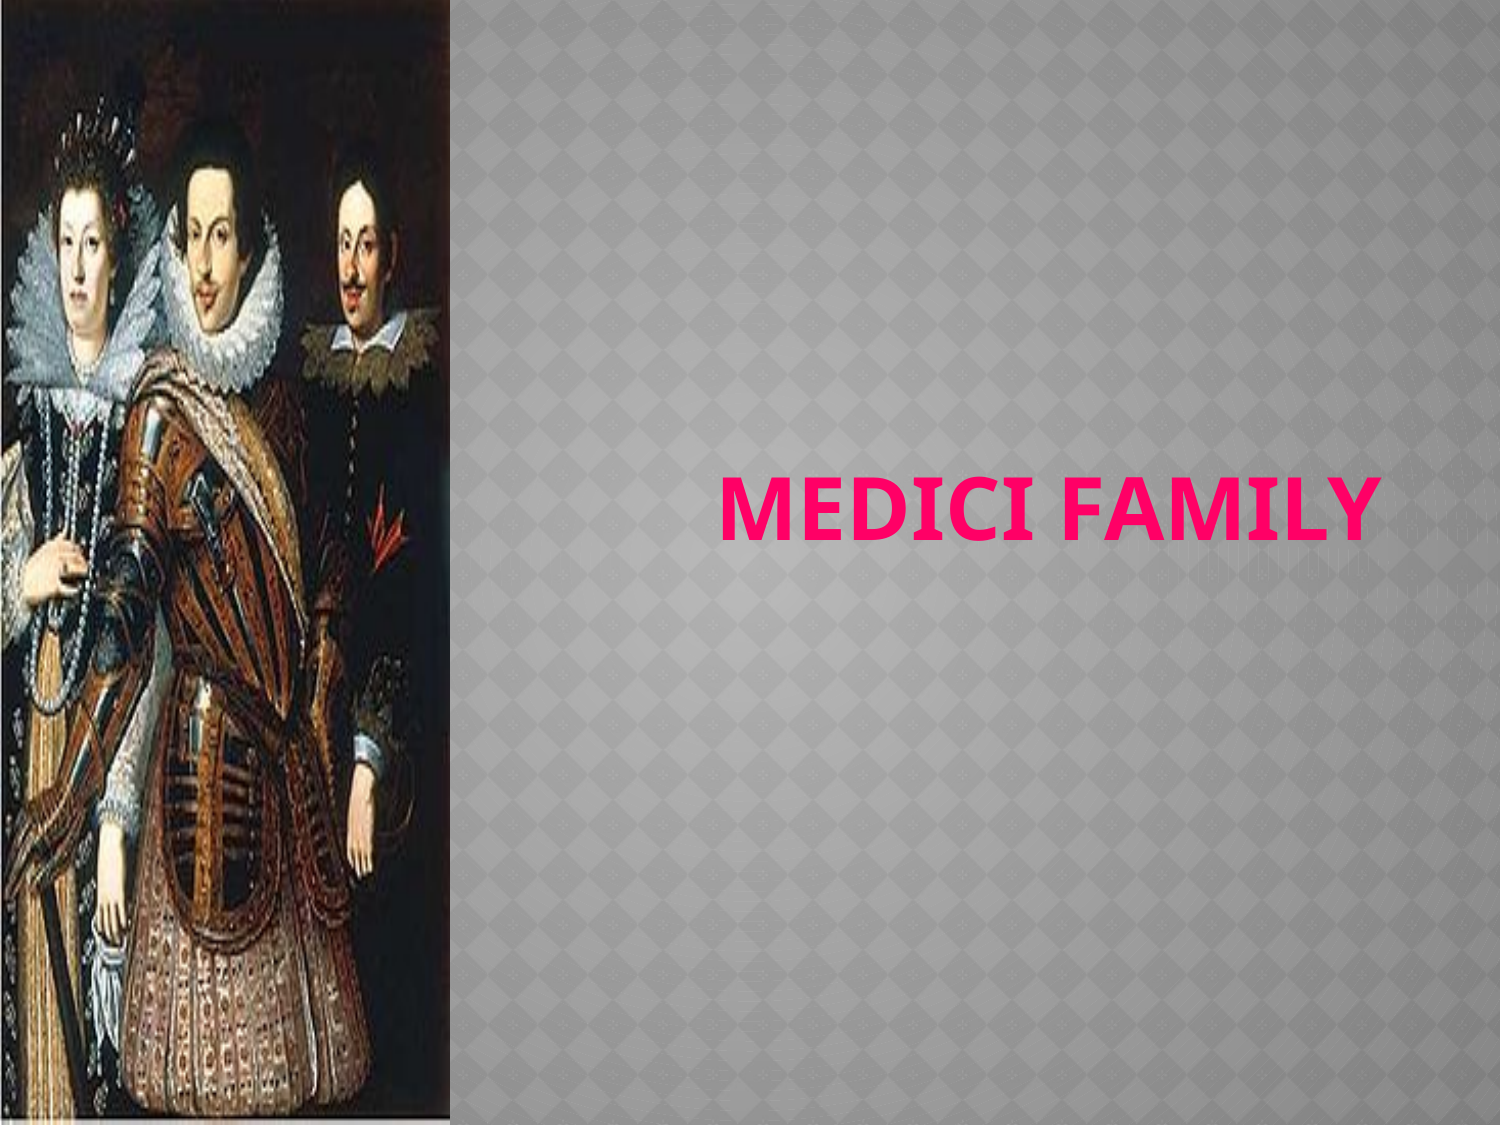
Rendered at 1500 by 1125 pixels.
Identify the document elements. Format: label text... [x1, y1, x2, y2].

title Medici Family [552, 87, 1390, 558]
picture [0, 0, 451, 1125]
